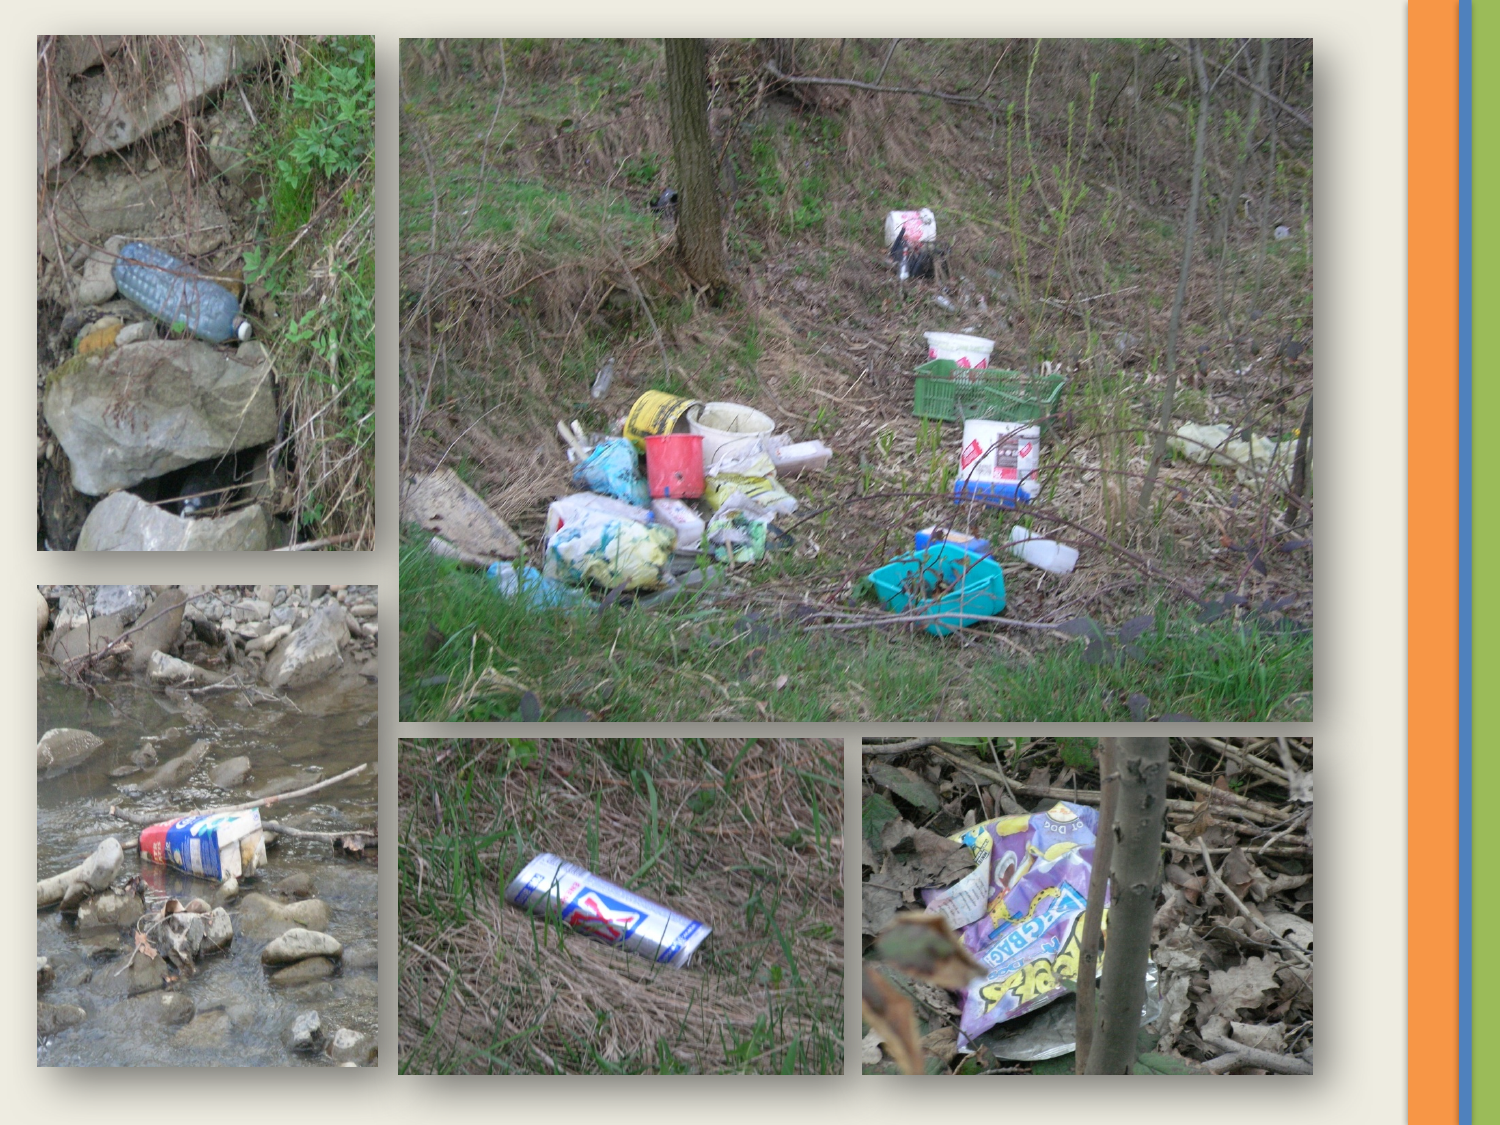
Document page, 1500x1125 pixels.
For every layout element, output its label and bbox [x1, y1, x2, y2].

picture [399, 38, 1313, 722]
picture [37, 34, 376, 551]
picture [37, 585, 378, 1067]
picture [862, 737, 1313, 1075]
picture [398, 737, 844, 1076]
